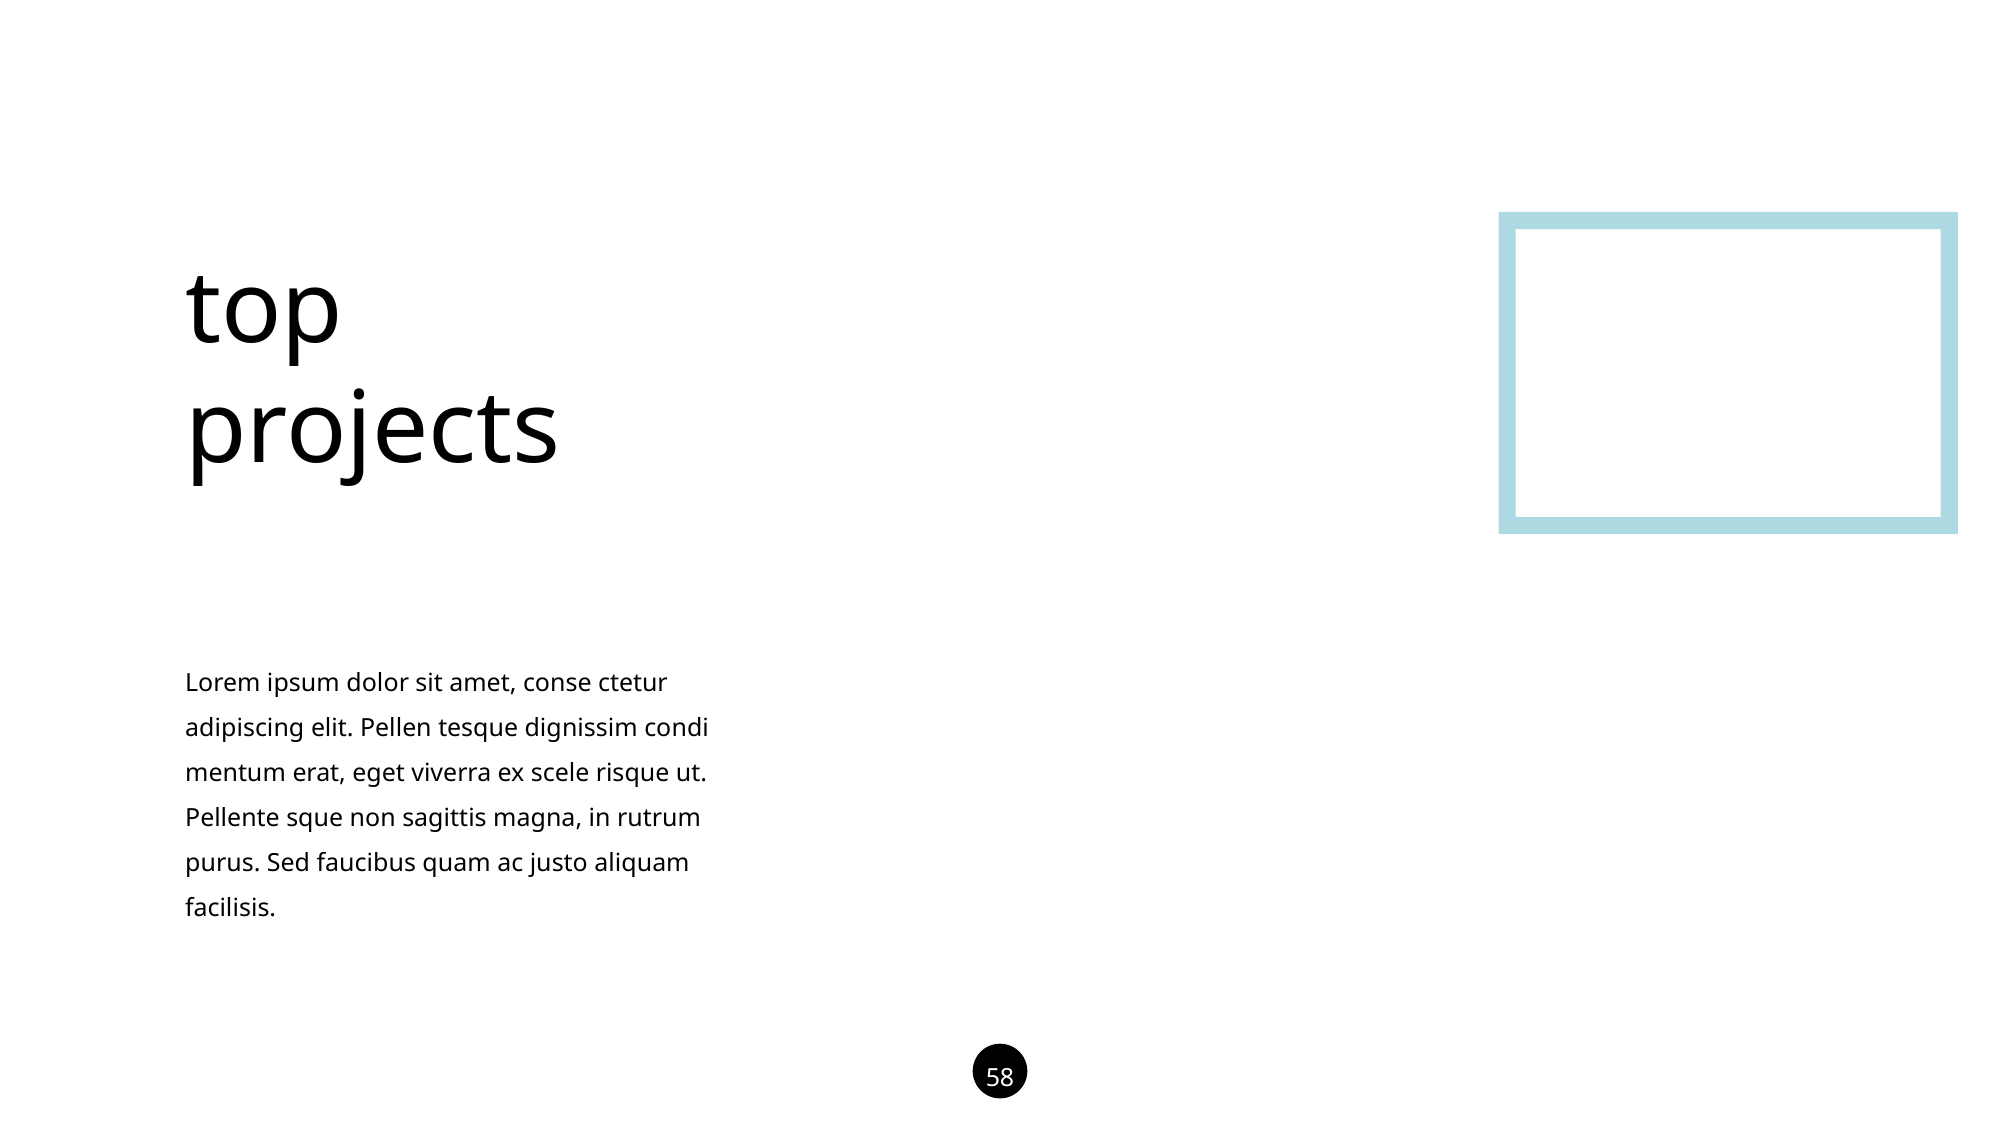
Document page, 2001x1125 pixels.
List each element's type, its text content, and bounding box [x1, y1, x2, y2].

text_box top projects [170, 234, 667, 490]
text_box 58 [962, 1039, 1038, 1099]
text_box Lorem ipsum dolor sit amet, conse ctetur adipiscing elit. Pellen tesque dignissim condi mentum erat, eget viverra ex scele risque ut. Pellente sque non sagittis magna, in rutrum purus. Sed faucibus quam ac justo aliquam facilisis. [170, 644, 795, 929]
picture [915, 182, 2000, 943]
